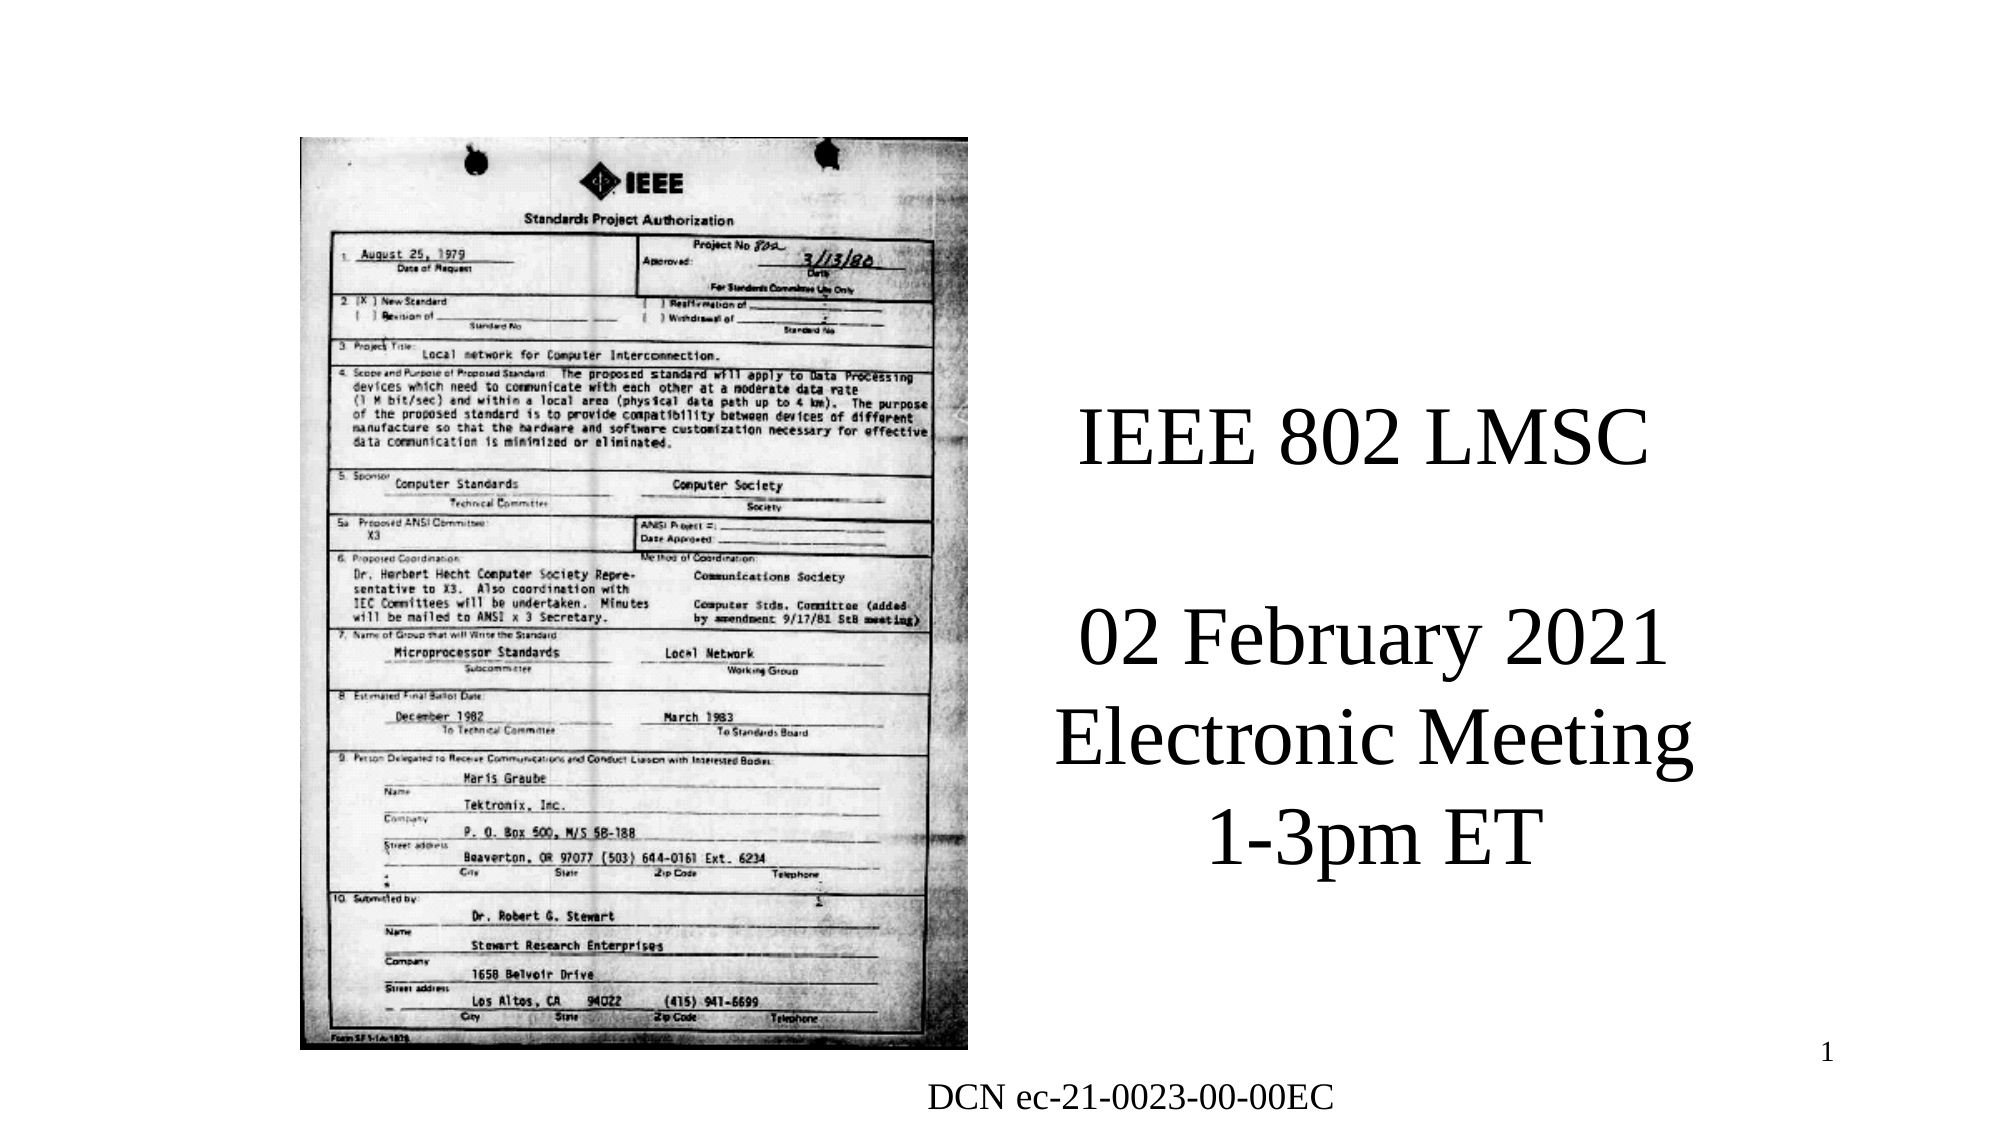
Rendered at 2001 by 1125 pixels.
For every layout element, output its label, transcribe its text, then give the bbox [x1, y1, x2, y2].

picture [299, 137, 968, 1051]
slide_number 1 [1433, 1024, 1851, 1101]
title IEEE 802 LMSC 02 February 2021 Electronic Meeting 1-3pm ET [999, 637, 1751, 826]
text_box DCN ec-21-0023-00-00EC [912, 1064, 1780, 1125]
